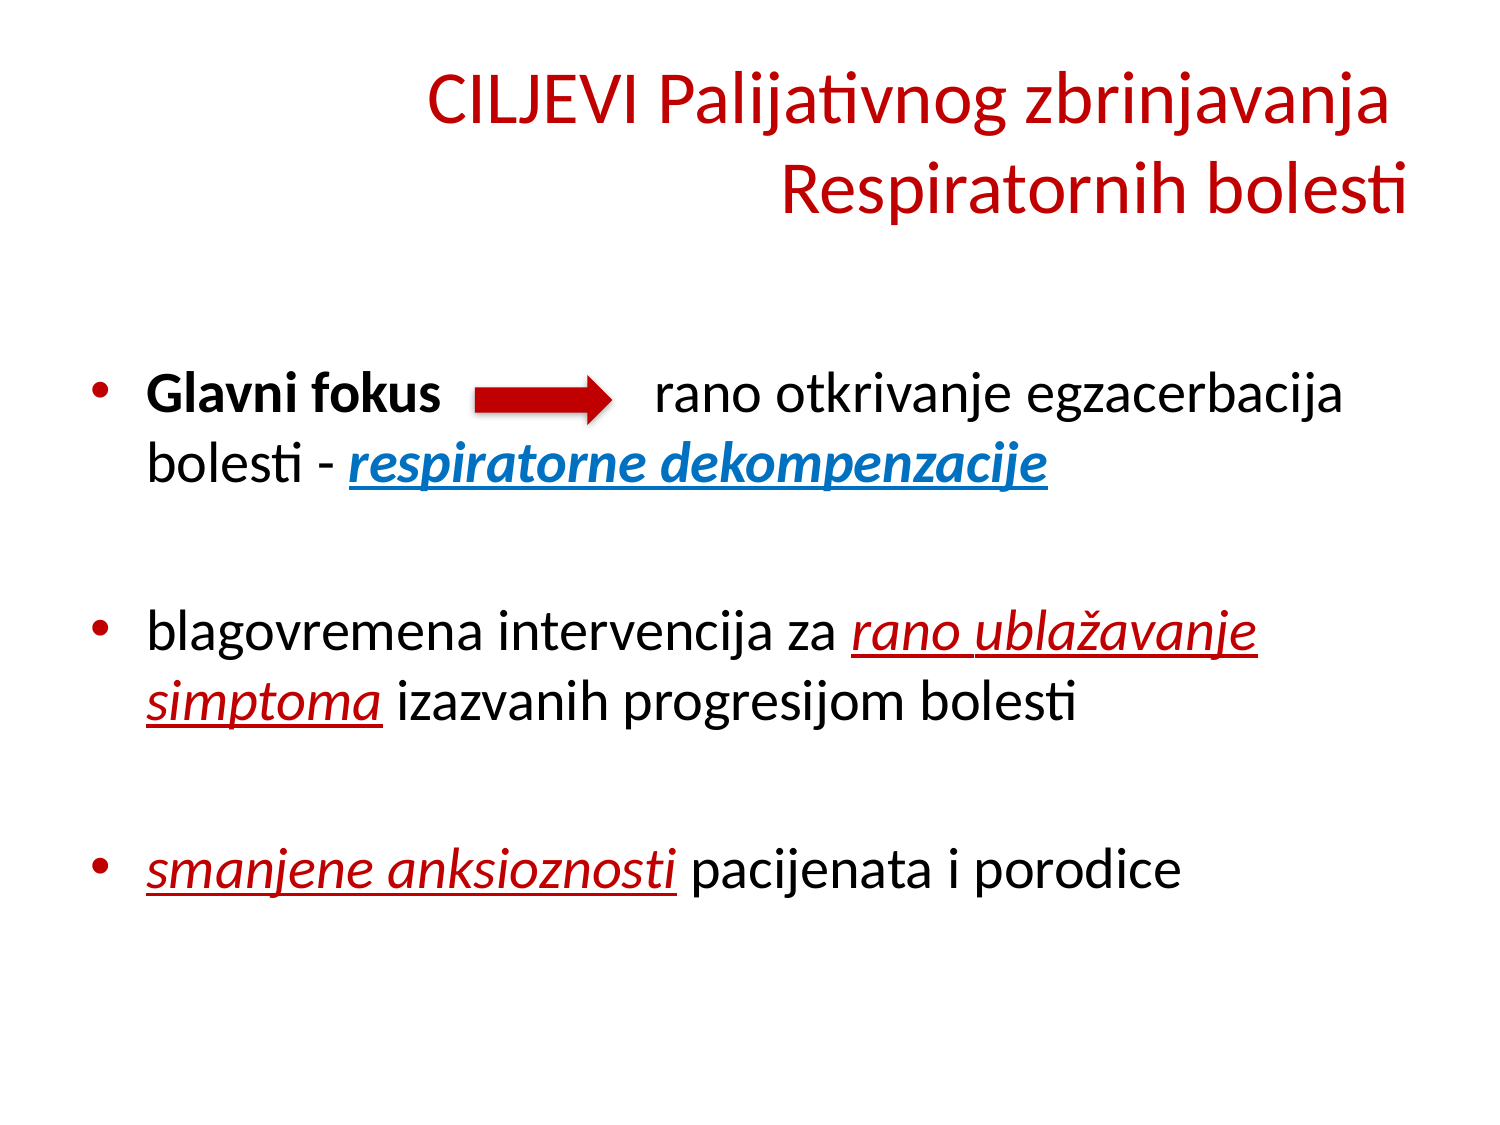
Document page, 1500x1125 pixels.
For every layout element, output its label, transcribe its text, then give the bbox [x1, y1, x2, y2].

list Glavni fokus rano otkrivanje egzacerbacija bolesti - respiratorne dekompenzacije blagovremena intervencija za rano ublažavanje simptoma izazvanih progresijom bolesti smanjene anksioznosti pacijenata i porodice [75, 262, 1475, 1005]
title CILJEVI Palijativnog zbrinjavanja Respiratornih bolesti [75, 45, 1425, 233]
text_box [474, 375, 613, 426]
